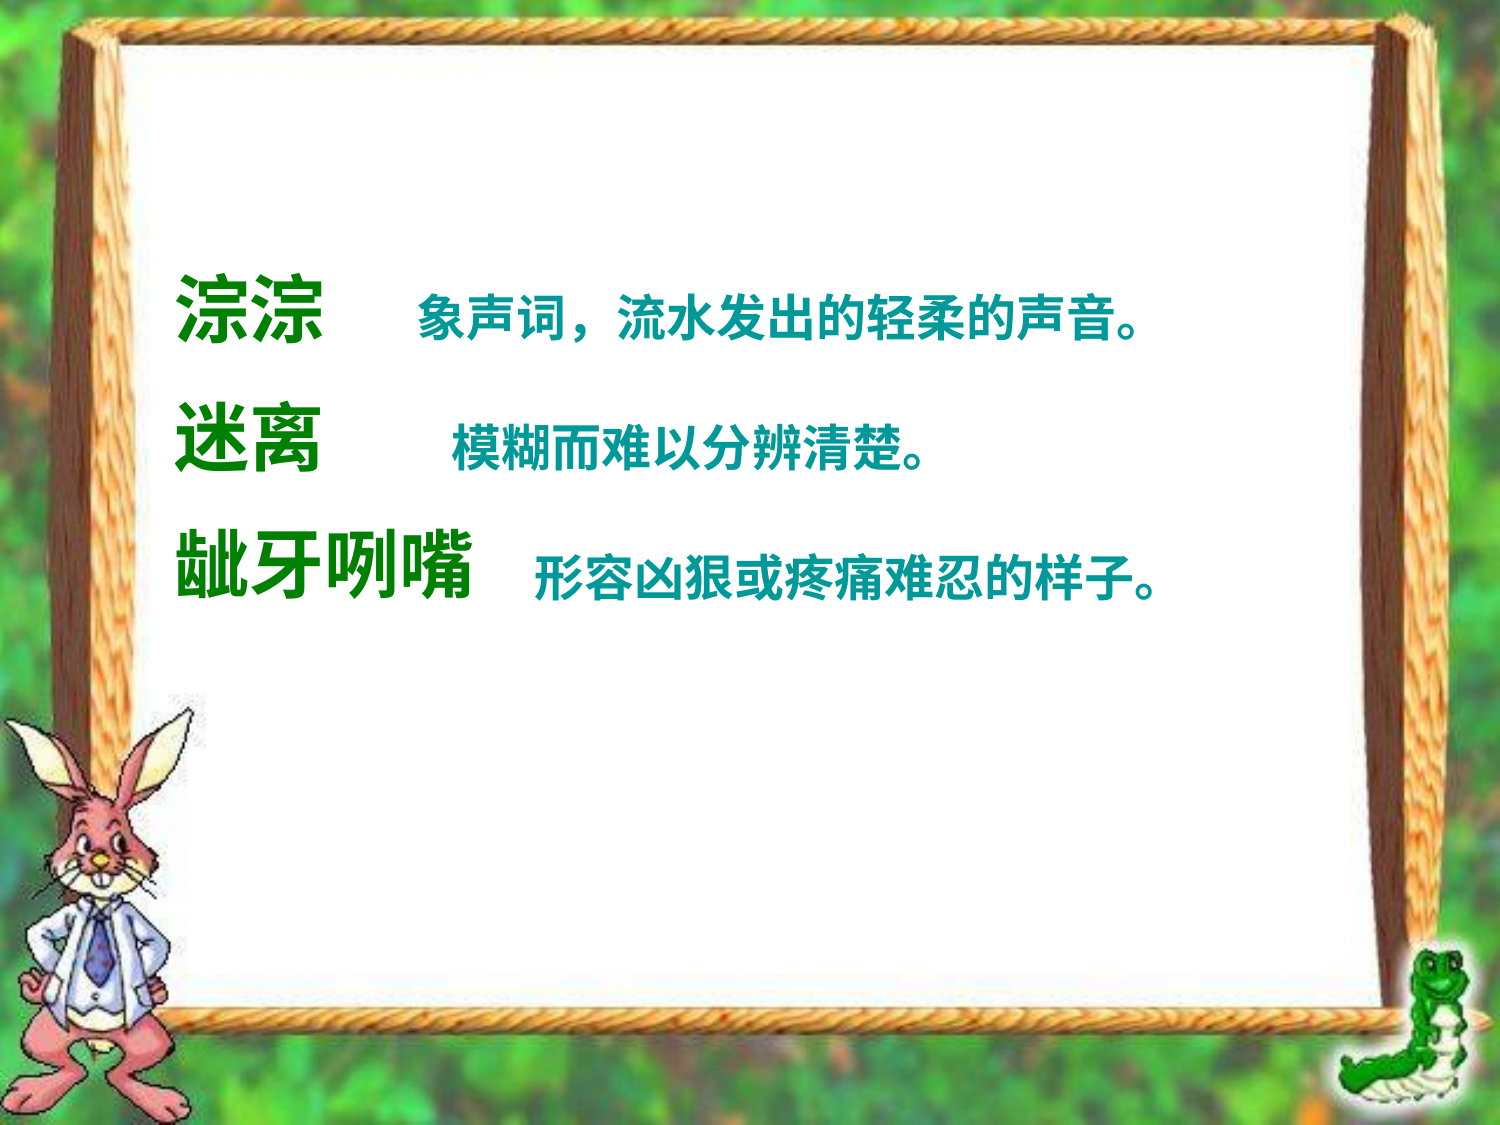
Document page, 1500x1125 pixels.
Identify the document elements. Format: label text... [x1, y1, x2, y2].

text_box 模糊而难以分辨清楚。 [437, 408, 1016, 484]
picture [0, 0, 1500, 1125]
text_box 形容凶狠或疼痛难忍的样子。 [519, 538, 1252, 614]
text_box 象声词，流水发出的轻柔的声音。 [401, 279, 1229, 354]
text_box 淙淙 迷离 龇牙咧嘴 [159, 255, 1329, 616]
